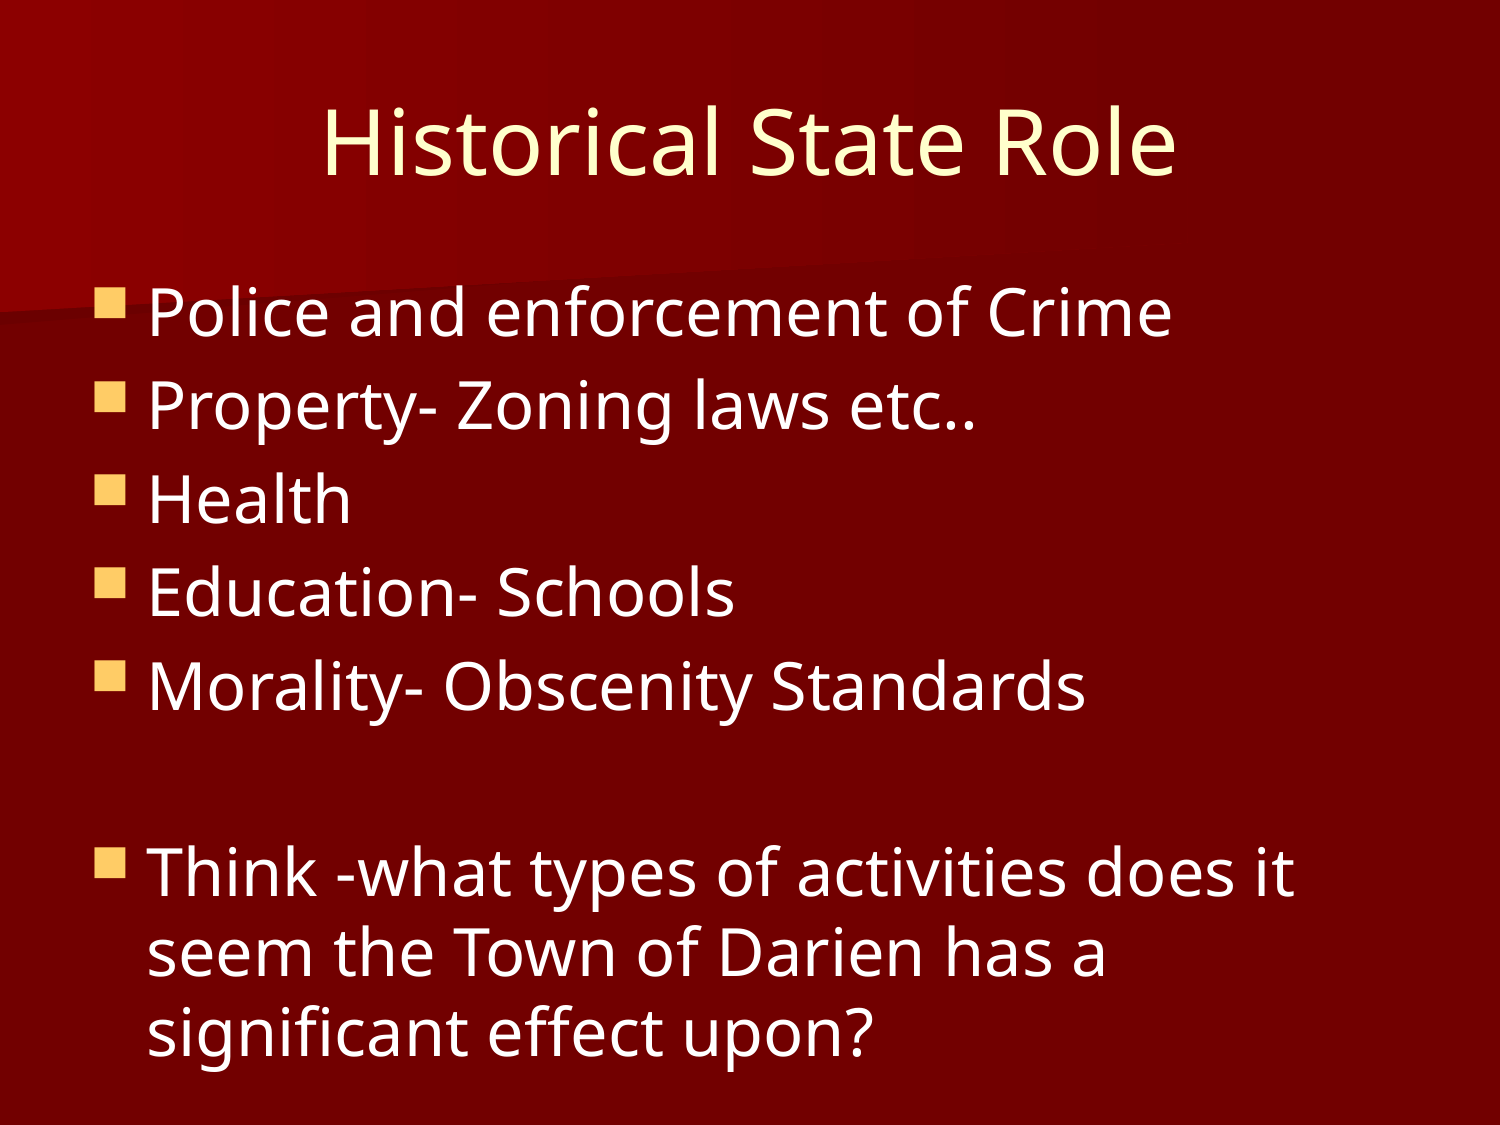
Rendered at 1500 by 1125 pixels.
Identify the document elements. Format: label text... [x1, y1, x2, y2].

list Police and enforcement of Crime Property- Zoning laws etc.. Health Education- Schools Morality- Obscenity Standards Think -what types of activities does it seem the Town of Darien has a significant effect upon? [74, 262, 1426, 1001]
title Historical State Role [74, 44, 1426, 233]
